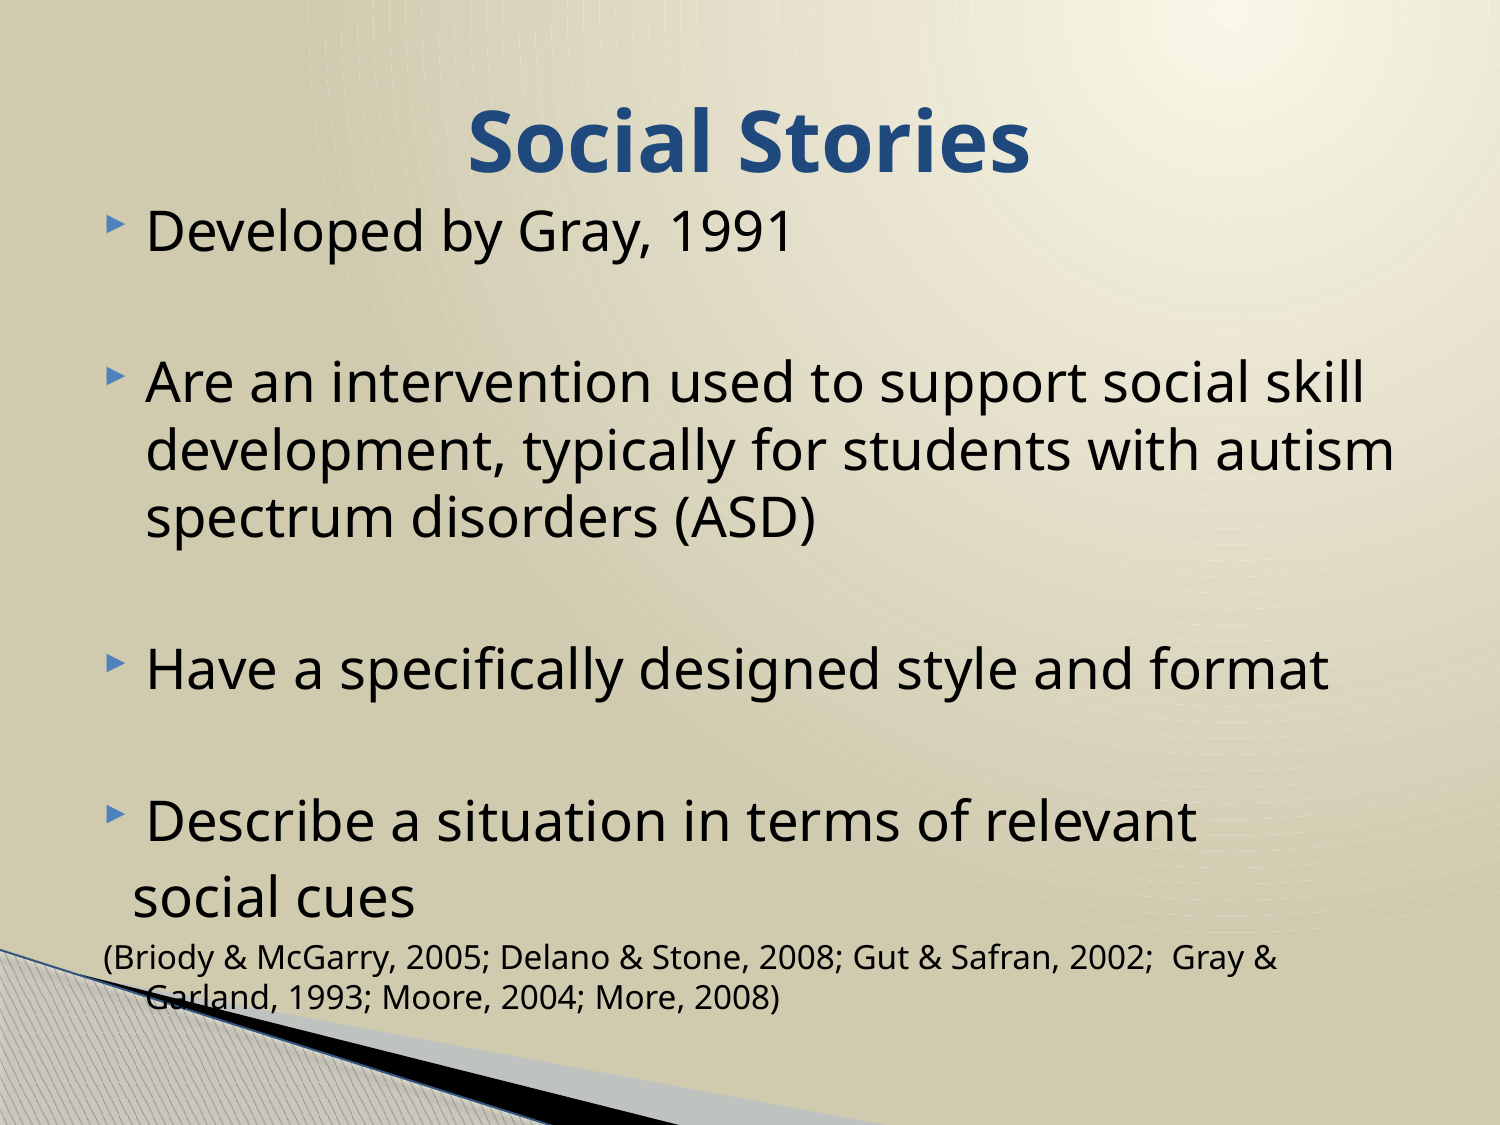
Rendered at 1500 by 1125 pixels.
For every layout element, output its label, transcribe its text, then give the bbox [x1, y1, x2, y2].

title Social Stories [75, 45, 1425, 233]
list Developed by Gray, 1991 Are an intervention used to support social skill development, typically for students with autism spectrum disorders (ASD) Have a specifically designed style and format Describe a situation in terms of relevant social cues (Briody & McGarry, 2005; Delano & Stone, 2008; Gut & Safran, 2002; Gray & Garland, 1993; Moore, 2004; More, 2008) [70, 187, 1421, 1079]
